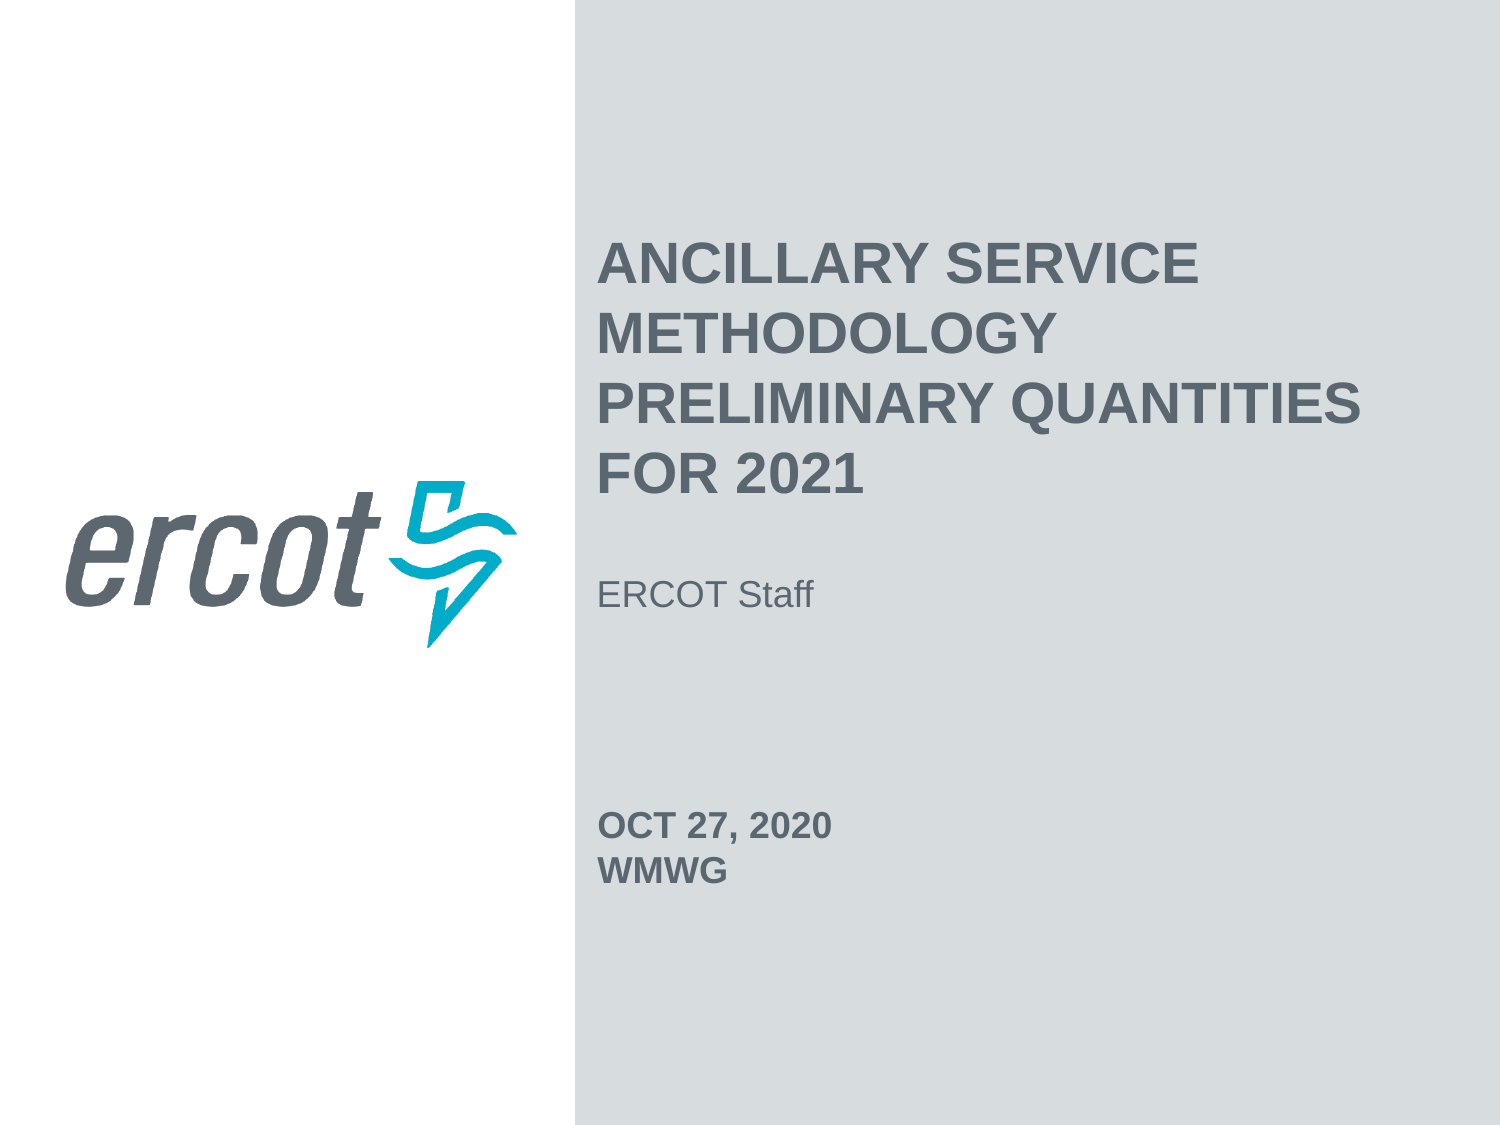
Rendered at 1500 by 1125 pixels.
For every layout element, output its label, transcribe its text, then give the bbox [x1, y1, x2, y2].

list Oct 27, 2020 WMWG [582, 793, 1315, 900]
picture [56, 471, 525, 654]
list Ancillary Service Methodology Preliminary Quantities For 2021 [581, 217, 1488, 596]
list ERCOT Staff [581, 562, 1315, 714]
